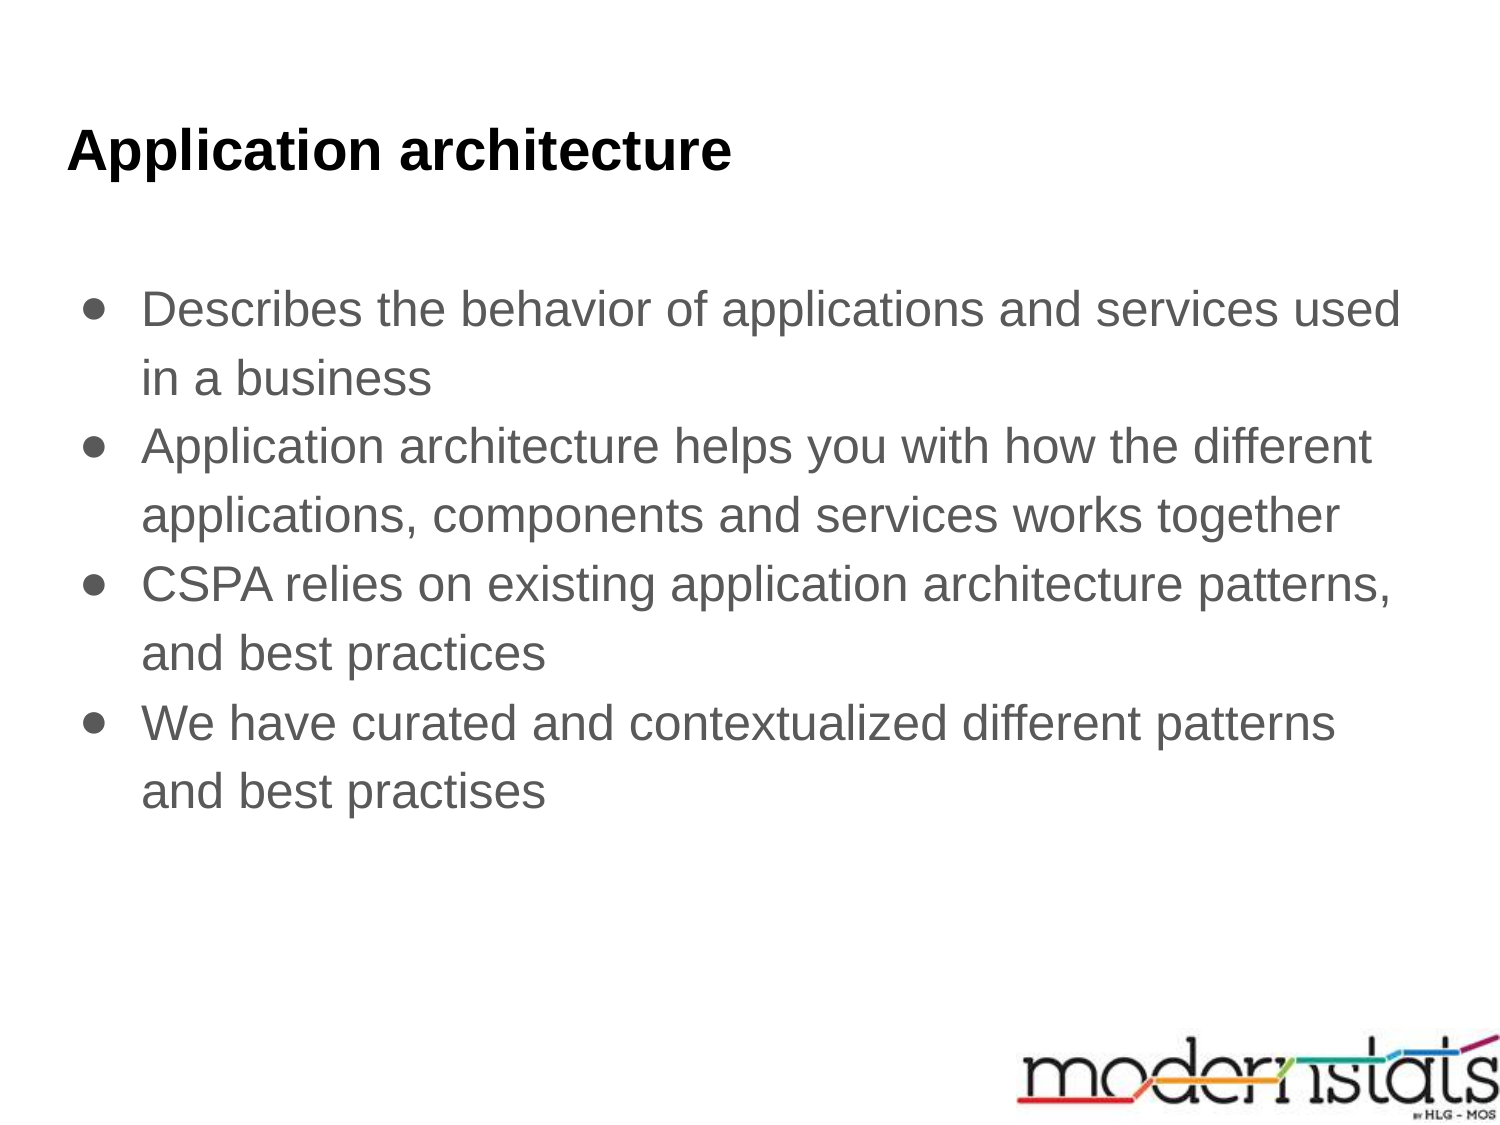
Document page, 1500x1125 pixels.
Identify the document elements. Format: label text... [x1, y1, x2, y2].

title Application architecture [51, 97, 1449, 223]
picture [1016, 1028, 1500, 1123]
list Describes the behavior of applications and services used in a business Application architecture helps you with how the different applications, components and services works together CSPA relies on existing application architecture patterns, and best practices We have curated and contextualized different patterns and best practises [51, 252, 1449, 1000]
